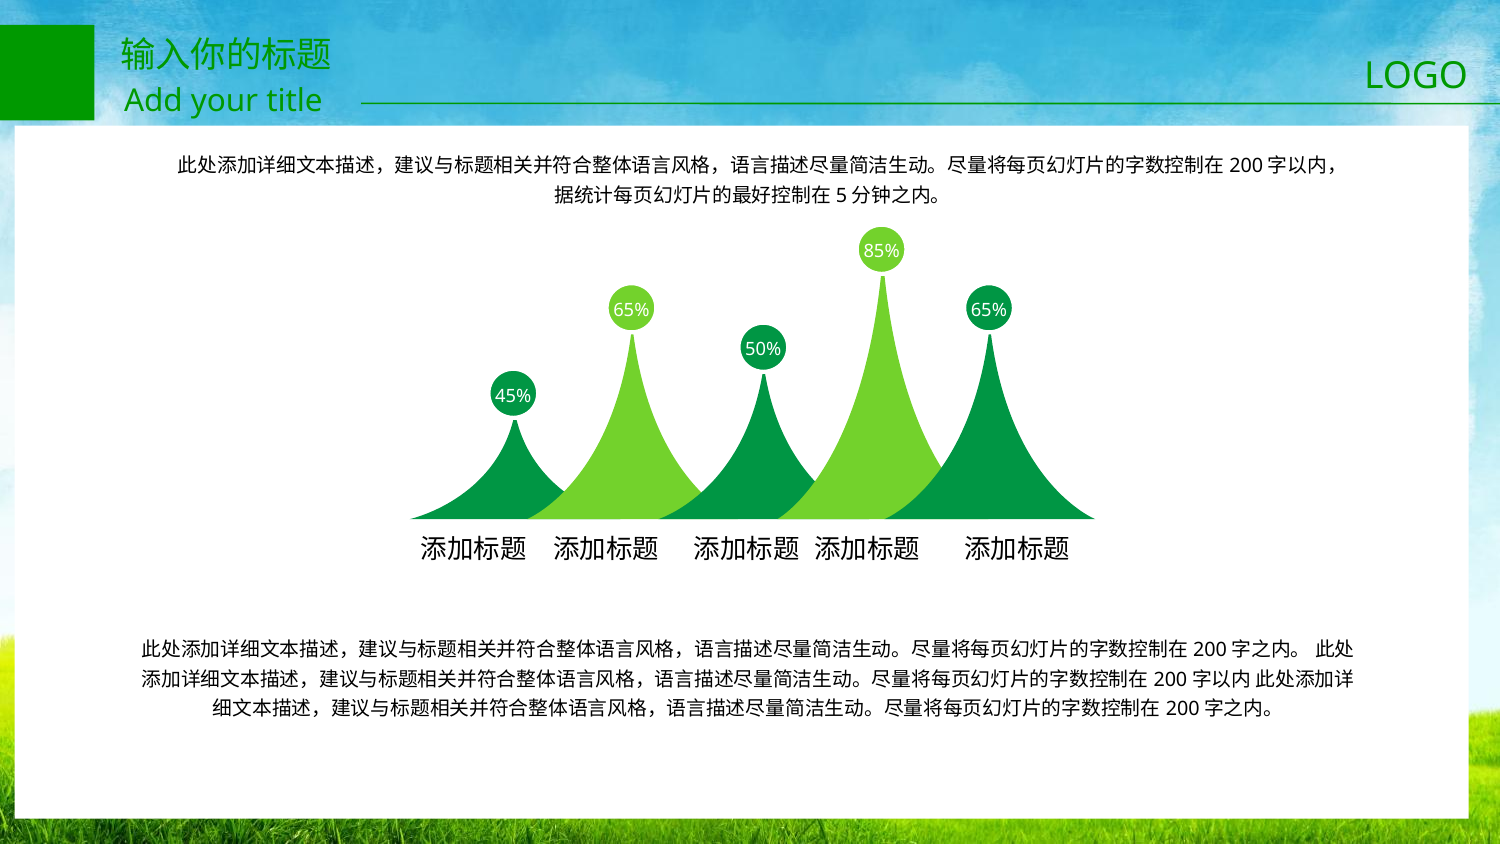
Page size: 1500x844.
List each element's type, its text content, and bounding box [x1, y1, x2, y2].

text_box [526, 333, 701, 520]
text_box 此处添加详细文本描述，建议与标题相关并符合整体语言风格，语言描述尽量简洁生动。尽量将每页幻灯片的字数控制在200字之内。 此处添加详细文本描述，建议与标题相关并符合整体语言风格，语言描述尽量简洁生动。尽量将每页幻灯片的字数控制在200字以内 此处添加详细文本描述，建议与标题相关并符合整体语言风格，语言描述尽量简洁生动。尽量将每页幻灯片的字数控制在200字之内。 [140, 630, 1356, 706]
picture [0, 0, 1500, 844]
text_box [866, 269, 897, 274]
text_box [409, 418, 564, 520]
text_box [974, 328, 1004, 333]
text_box [614, 283, 649, 290]
text_box 此处添加详细文本描述，建议与标题相关并符合整体语言风格，语言描述尽量简洁生动。尽量将每页幻灯片的字数控制在200字以内， 据统计每页幻灯片的最好控制在5分钟之内。 [168, 147, 1337, 207]
text_box [863, 224, 900, 232]
text_box [748, 367, 779, 372]
text_box 添加标题 [788, 527, 938, 572]
text_box [971, 283, 1007, 290]
text_box [495, 368, 531, 376]
text_box [777, 274, 941, 520]
text_box 65% [948, 290, 1030, 328]
text_box [4, 809, 13, 844]
text_box 50% [722, 330, 804, 367]
text_box [13, 809, 723, 844]
text_box [498, 413, 529, 418]
text_box 添加标题 [394, 527, 527, 572]
text_box [617, 328, 646, 333]
text_box 添加标题 [938, 527, 1097, 572]
text_box 添加标题 [667, 527, 788, 572]
text_box [884, 333, 1096, 520]
text_box [658, 372, 815, 520]
text_box 添加标题 [527, 527, 667, 572]
text_box 85% [841, 232, 923, 269]
text_box 45% [472, 376, 554, 413]
text_box [745, 322, 782, 330]
text_box 65% [591, 290, 672, 328]
